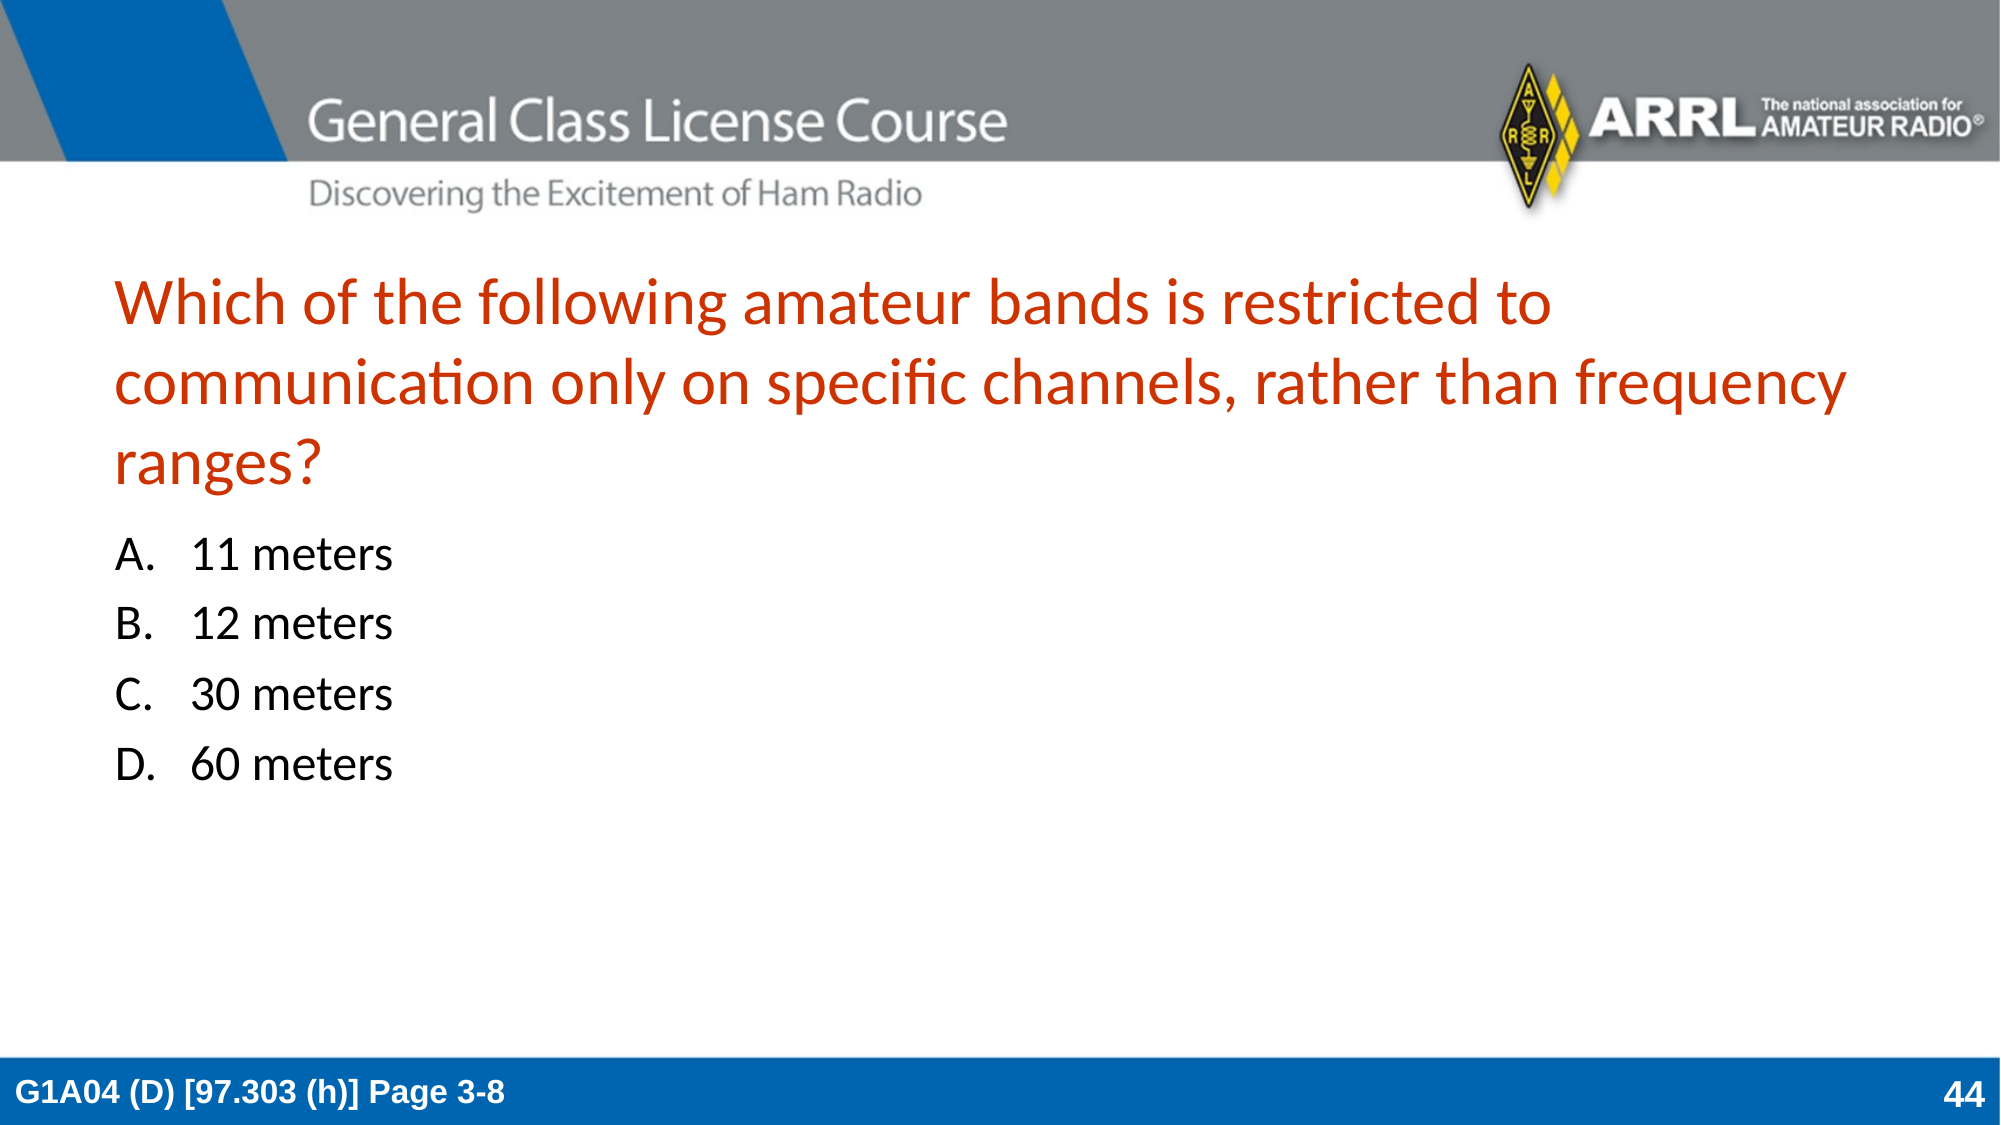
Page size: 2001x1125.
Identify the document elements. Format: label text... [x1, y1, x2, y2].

text_box 44 [1875, 1062, 2000, 1123]
list 11 meters 12 meters 30 meters 60 meters [99, 512, 1900, 1005]
title Which of the following amateur bands is restricted to communication only on specific channels, rather than frequency ranges? [99, 249, 1900, 388]
text_box G1A04 (D) [97.303 (h)] Page 3-8 [0, 1062, 1313, 1118]
picture [0, 0, 2001, 1125]
